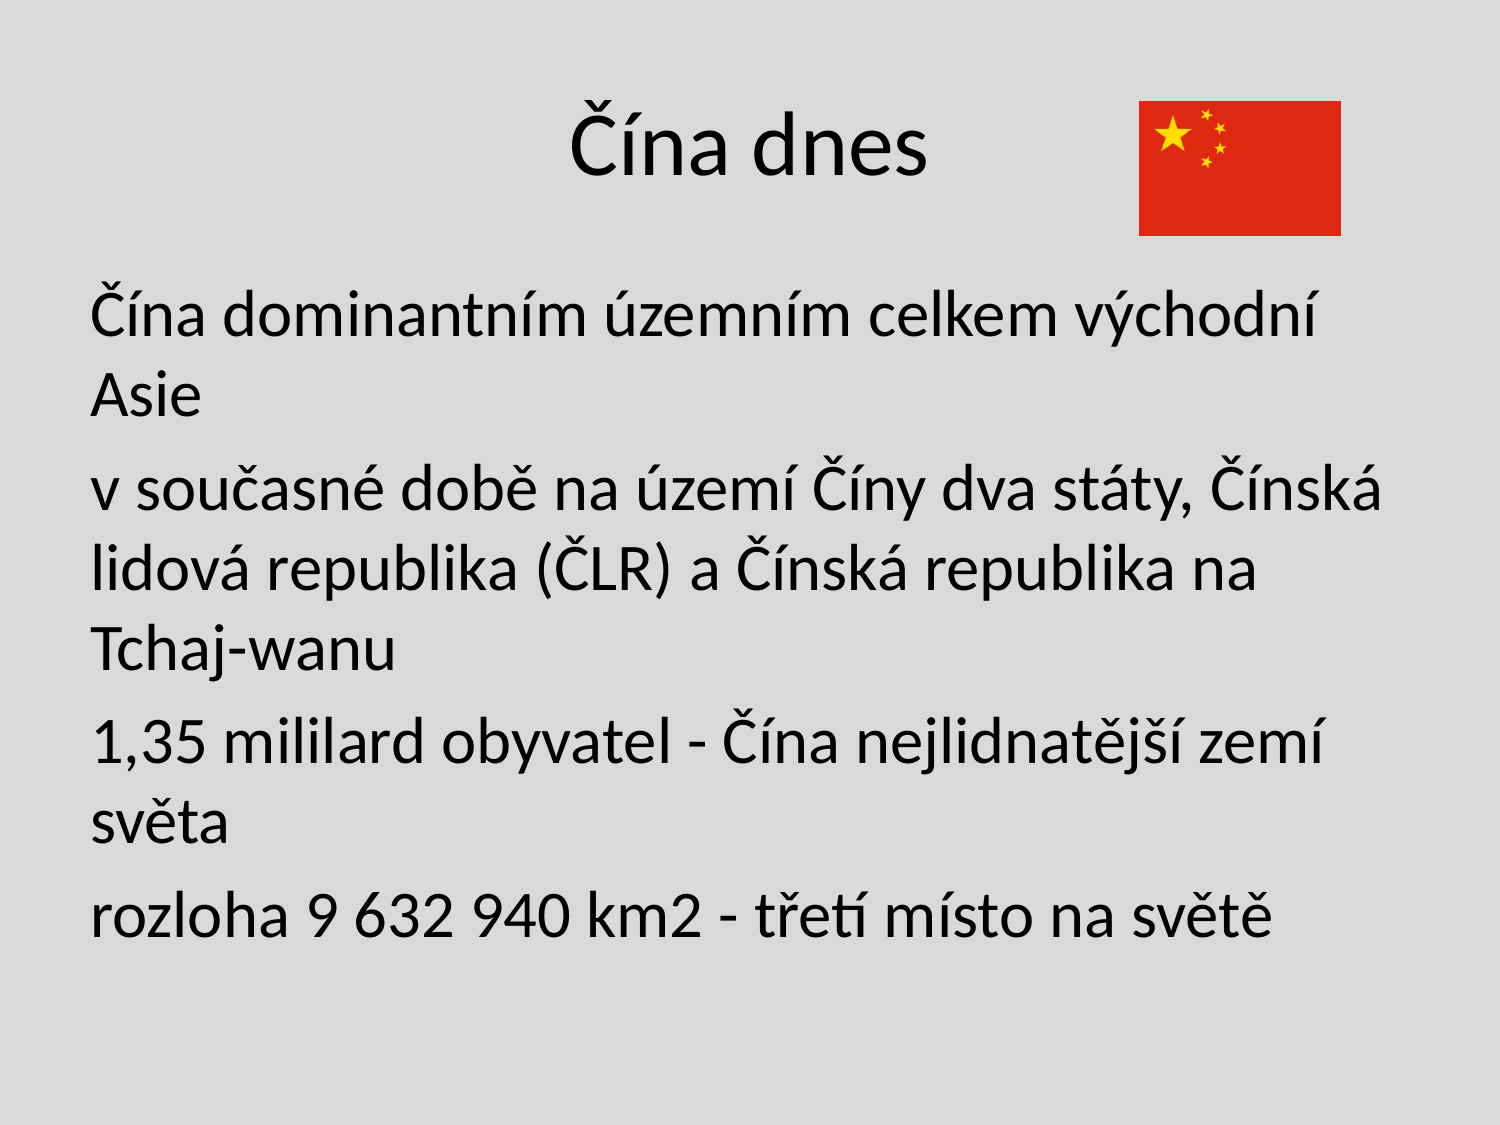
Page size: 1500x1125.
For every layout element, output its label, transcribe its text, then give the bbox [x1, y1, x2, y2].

title Čína dnes [75, 45, 1425, 233]
picture [1139, 101, 1341, 236]
list Čína dominantním územním celkem východní Asie v současné době na území Číny dva státy, Čínská lidová republika (ČLR) a Čínská republika na Tchaj-wanu 1,35 mililard obyvatel - Čína nejlidnatější zemí světa rozloha 9 632 940 km2 - třetí místo na světě [75, 262, 1425, 1005]
